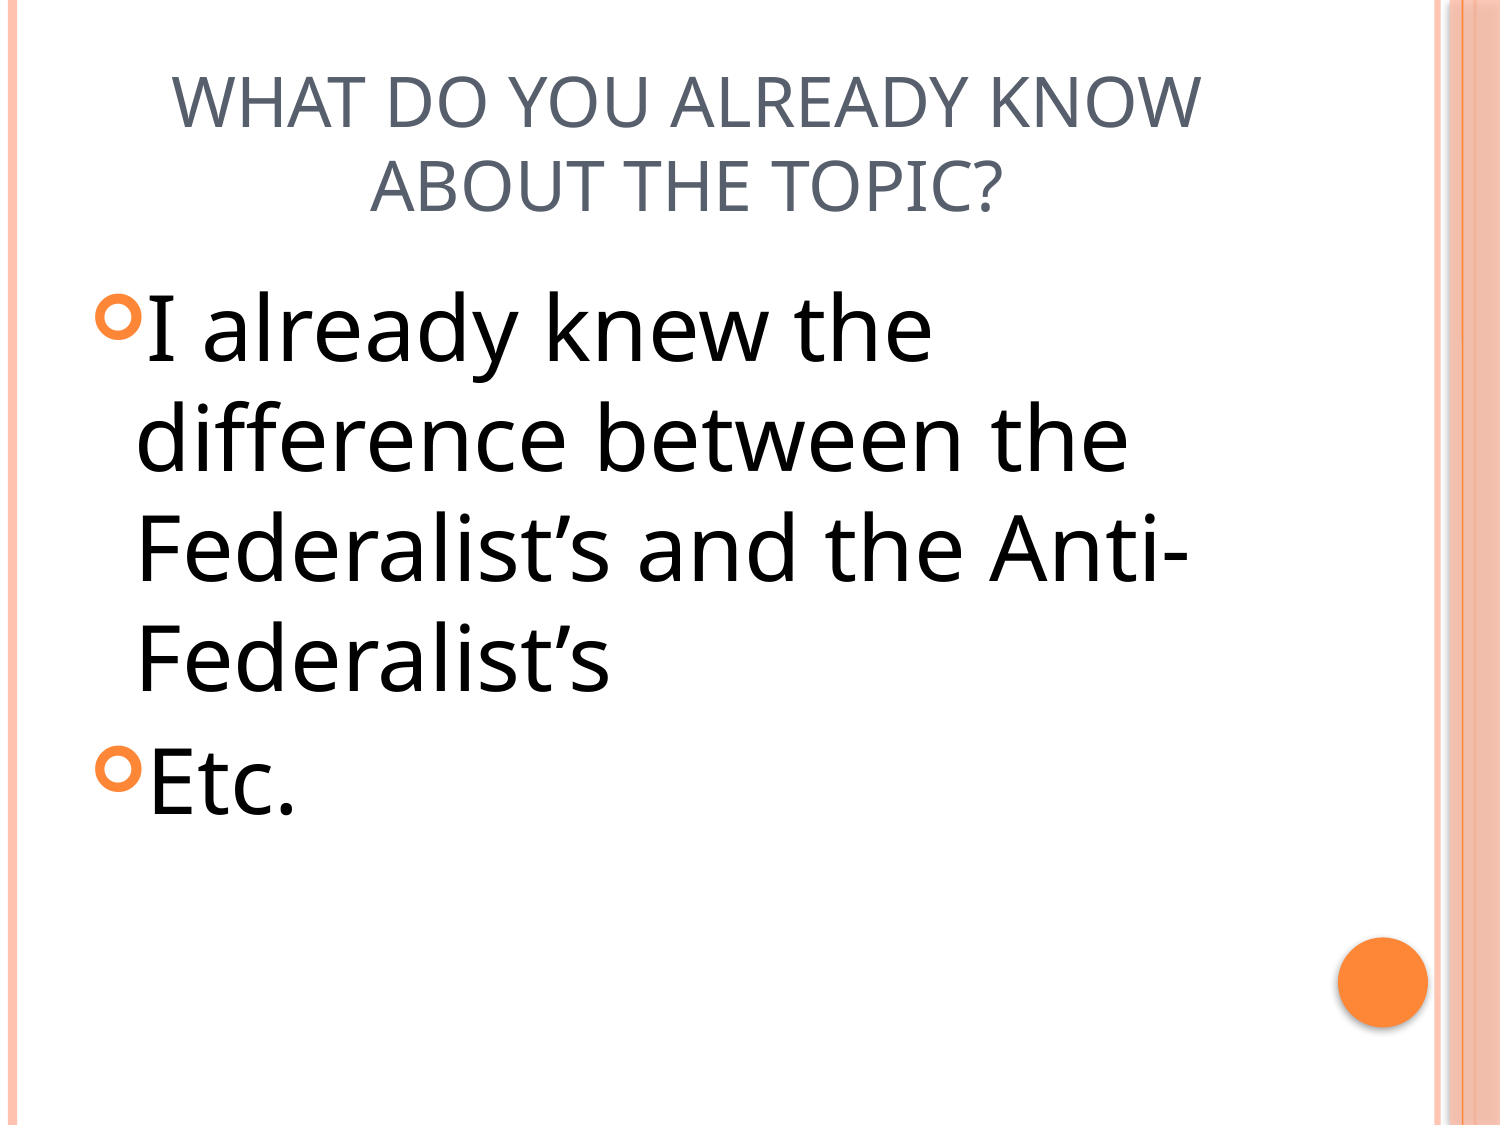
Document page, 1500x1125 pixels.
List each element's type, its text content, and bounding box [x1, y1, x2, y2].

list I already knew the difference between the Federalist’s and the Anti-Federalist’s Etc. [75, 262, 1300, 1062]
title What do you already know about the topic? [75, 45, 1300, 233]
